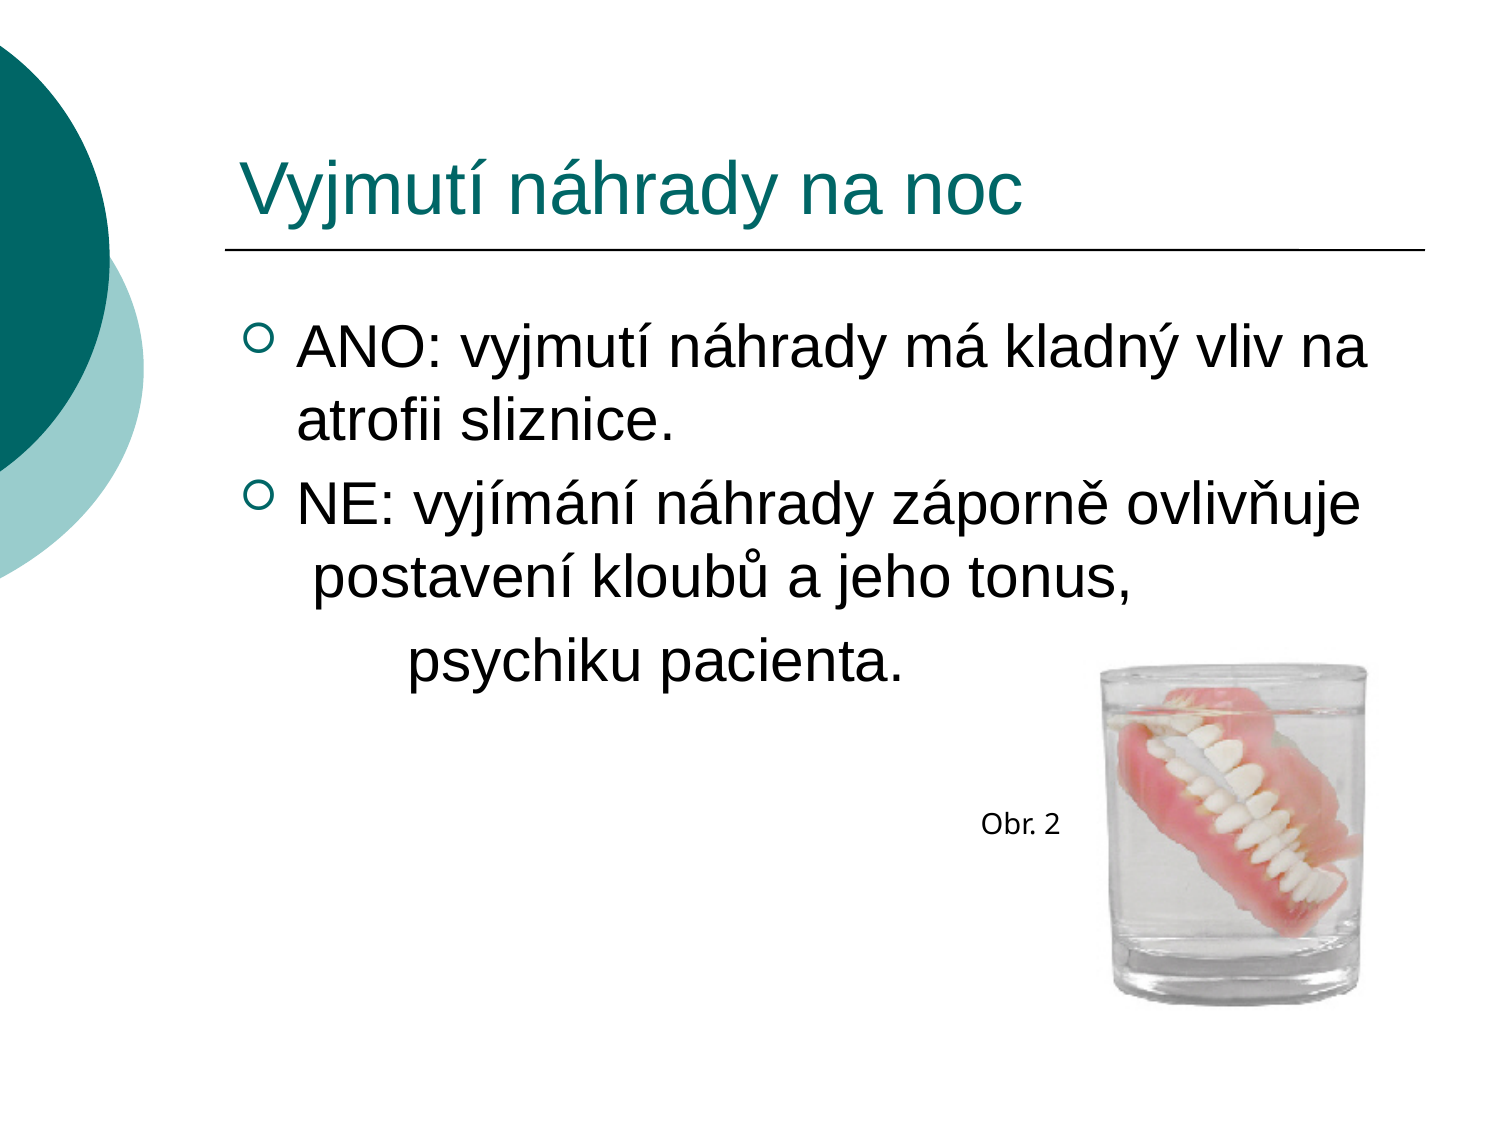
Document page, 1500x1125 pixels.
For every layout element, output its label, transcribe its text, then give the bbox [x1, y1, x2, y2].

title Vyjmutí náhrady na noc [224, 49, 1425, 238]
text_box Obr. 2 [965, 797, 1051, 848]
picture [1056, 621, 1409, 1048]
list ANO: vyjmutí náhrady má kladný vliv na atrofii sliznice. NE: vyjímání náhrady záporně ovlivňuje postavení kloubů a jeho tonus, psychiku pacienta. [224, 299, 1425, 975]
